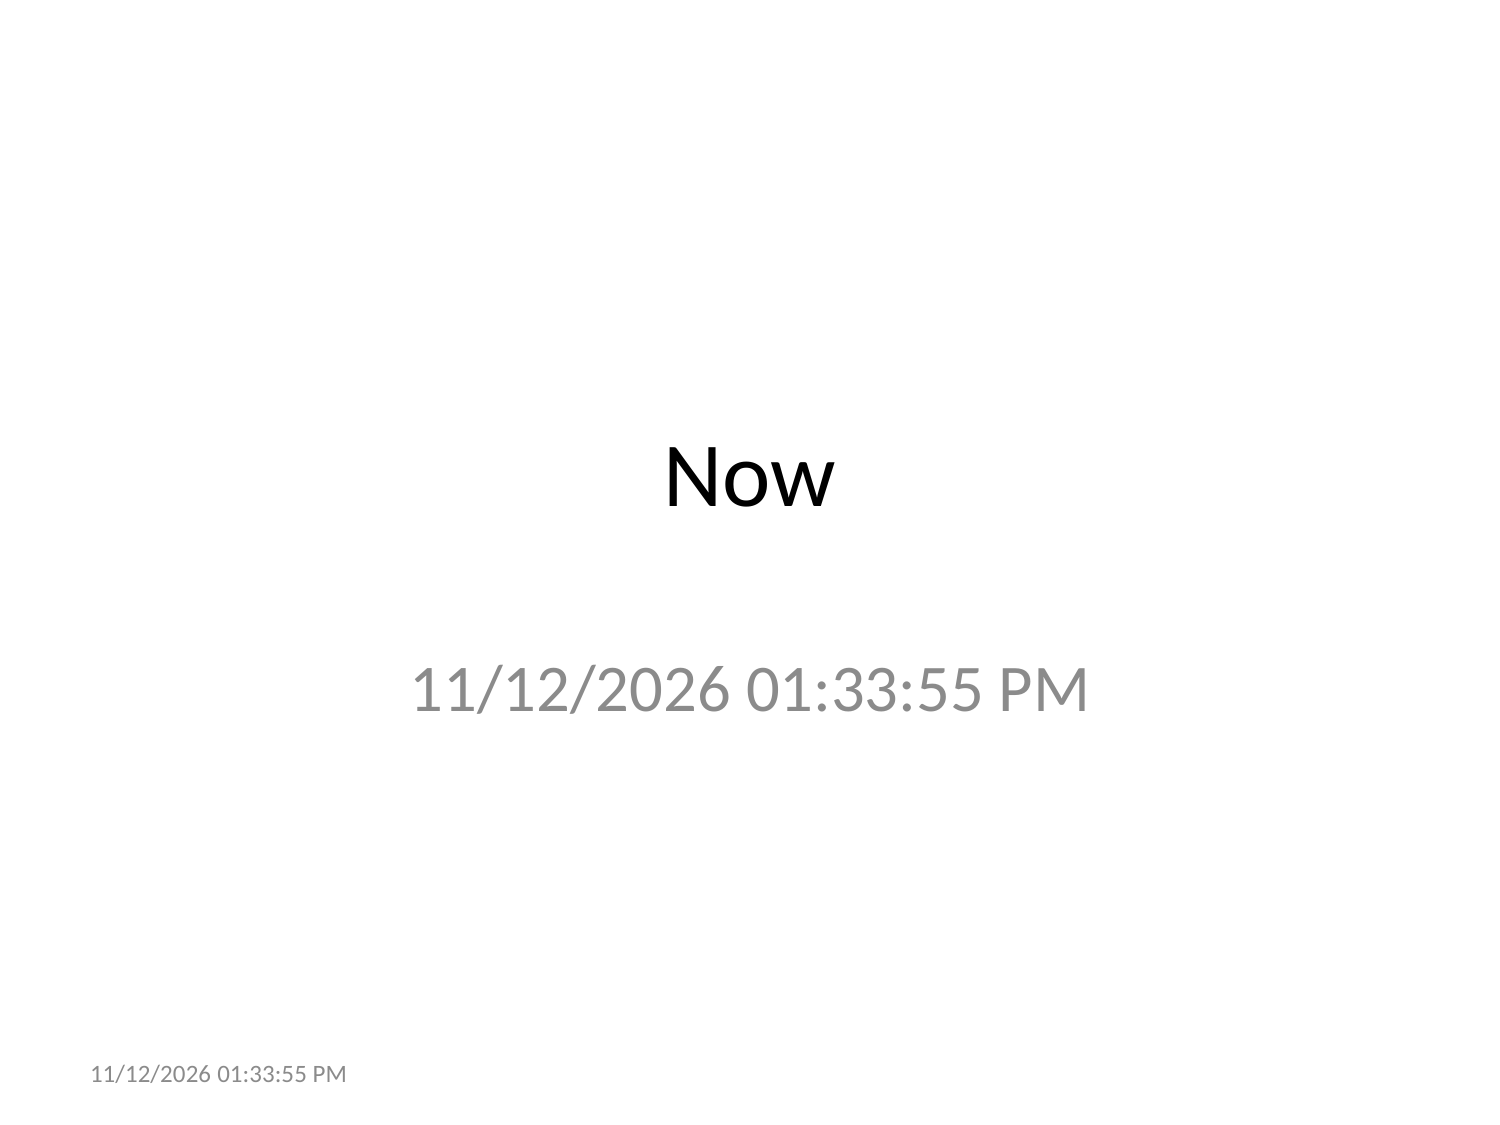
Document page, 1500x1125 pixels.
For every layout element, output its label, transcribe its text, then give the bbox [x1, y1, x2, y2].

subtitle 2011-12-19 10:20:04 AM [225, 637, 1275, 925]
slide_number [75, 1042, 425, 1103]
title Now [112, 349, 1388, 591]
